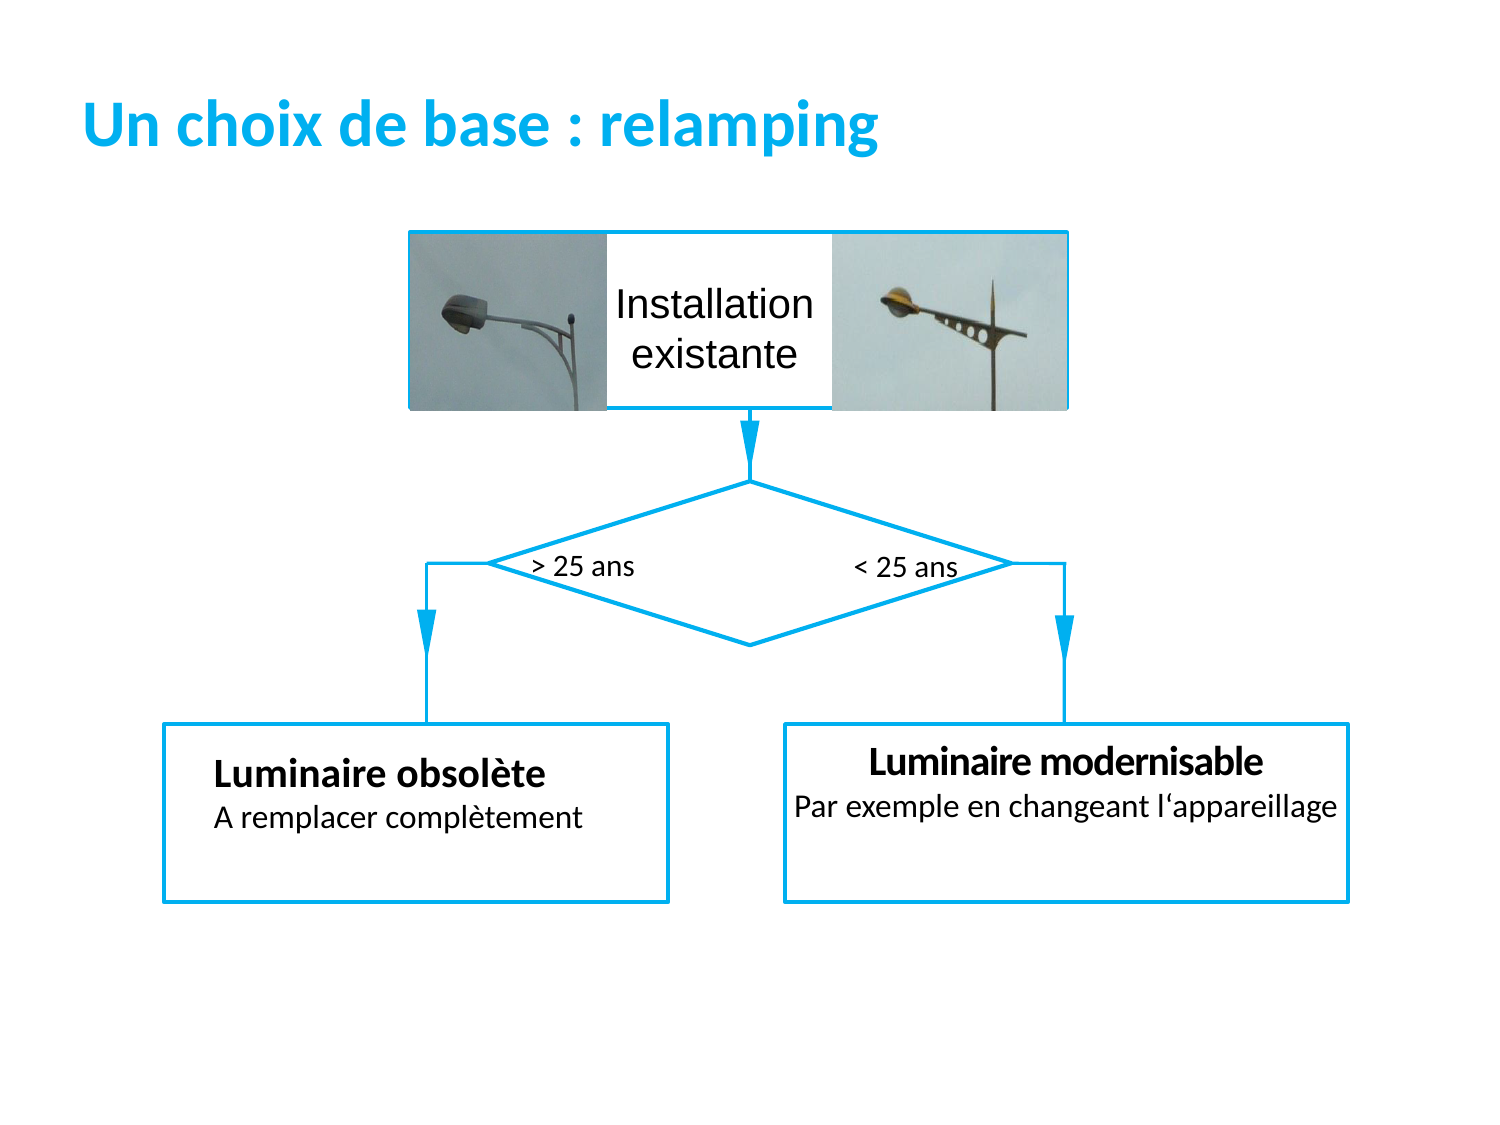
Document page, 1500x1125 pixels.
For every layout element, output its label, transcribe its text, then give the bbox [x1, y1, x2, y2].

text_box [1062, 652, 1067, 664]
text_box [1055, 616, 1074, 642]
text_box [612, 385, 826, 410]
picture [409, 235, 608, 411]
text_box [408, 230, 1069, 269]
text_box < 25 ans [761, 538, 1026, 592]
text_box Un choix de base : relamping [67, 48, 1247, 183]
text_box Luminaire modernisable Par exemple en changeant l‘appareillage [773, 726, 1360, 877]
text_box > 25 ans [515, 537, 772, 590]
text_box [783, 722, 1350, 726]
text_box [566, 590, 927, 648]
text_box Installation existante [613, 269, 826, 385]
text_box [741, 421, 745, 443]
text_box Luminaire obsolète A remplacer complètement [199, 738, 740, 888]
text_box [754, 421, 759, 447]
text_box [783, 877, 1350, 904]
text_box [417, 610, 436, 642]
picture [831, 235, 1067, 411]
text_box [565, 480, 938, 538]
text_box [488, 552, 515, 574]
text_box [162, 722, 670, 904]
